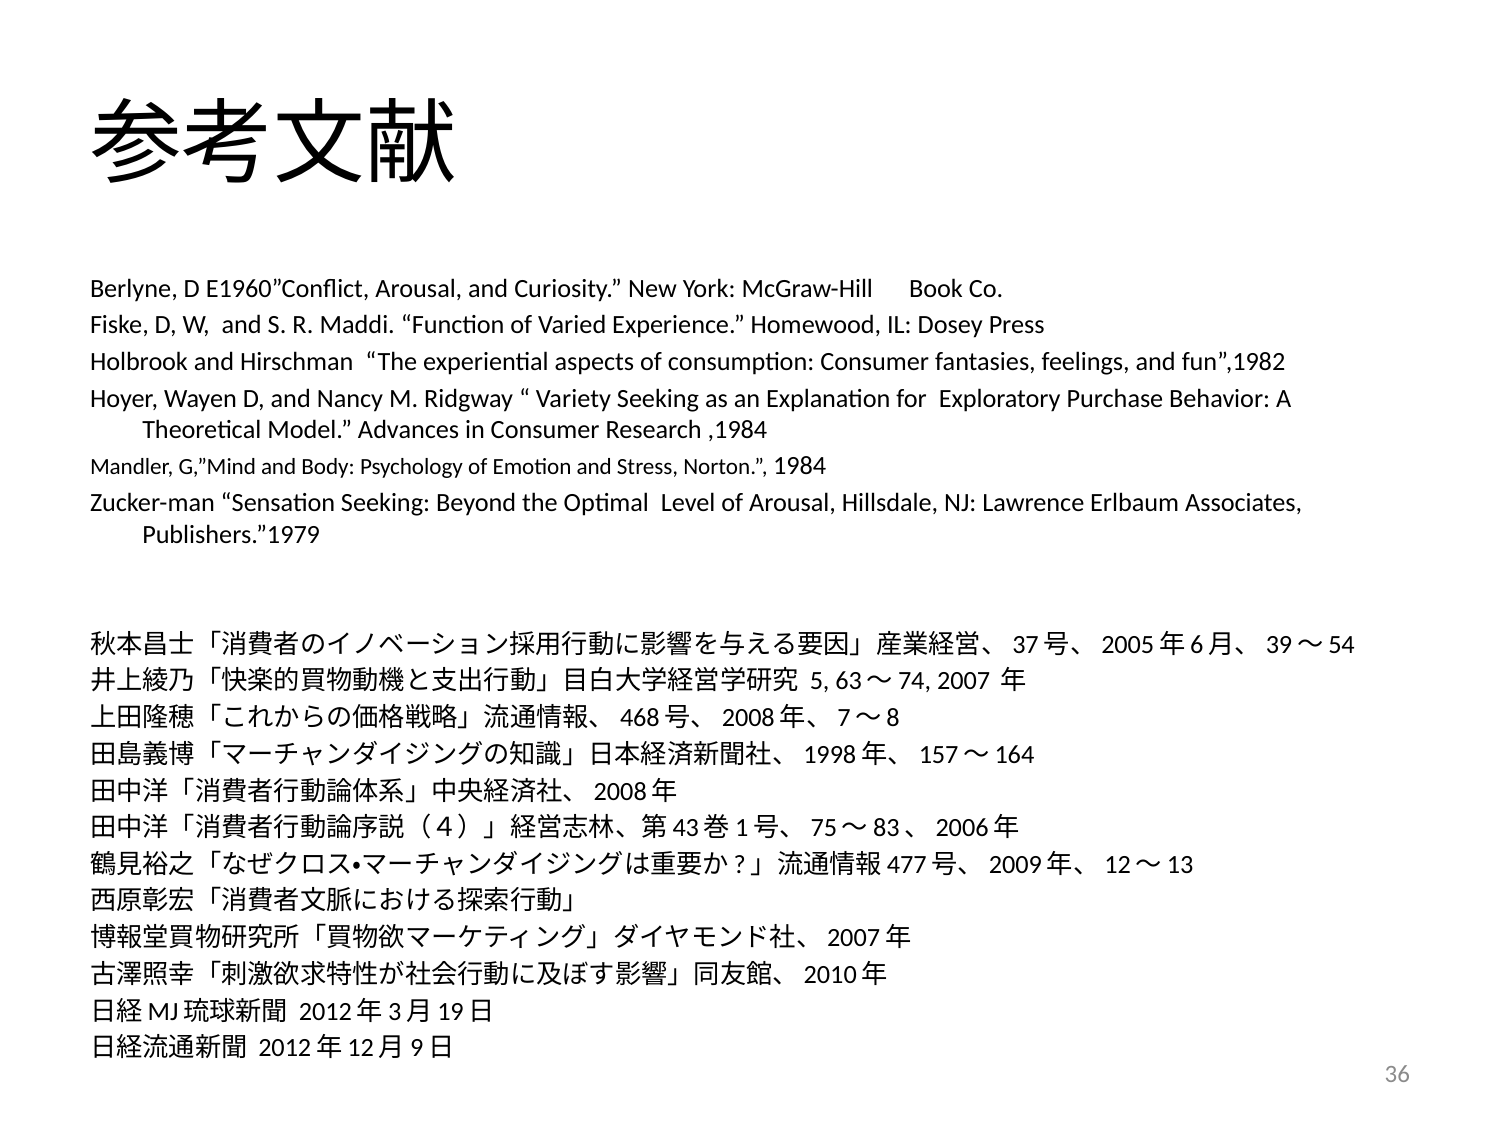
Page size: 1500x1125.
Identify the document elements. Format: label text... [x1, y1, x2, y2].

slide_number 36 [1074, 1042, 1425, 1103]
list Berlyne, D E1960”Conflict, Arousal, and Curiosity.” New York: McGraw-Hill Book Co. Fiske, D, W, and S. R. Maddi. “Function of Varied Experience.” Homewood, IL: Dosey Press Holbrook and Hirschman “The experiential aspects of consumption: Consumer fantasies, feelings, and fun”,1982 Hoyer, Wayen D, and Nancy M. Ridgway “ Variety Seeking as an Explanation for Exploratory Purchase Behavior: A Theoretical Model.” Advances in Consumer Research ,1984 Mandler, G,”Mind and Body: Psychology of Emotion and Stress, Norton.”, 1984 Zucker-man “Sensation Seeking: Beyond the Optimal Level of Arousal, Hillsdale, NJ: Lawrence Erlbaum Associates, Publishers.”1979 秋本昌士「消費者のイノベーション採用行動に影響を与える要因」産業経営、37号、2005年6月、39～54 井上綾乃「快楽的買物動機と支出行動」目白大学経営学研究 5, 63〜74, 2007 年 上田隆穂「これからの価格戦略」流通情報、468号、2008年、7～8 田島義博「マーチャンダイジングの知識」日本経済新聞社、1998年、157～164 田中洋「消費者行動論体系」中央経済社、2008年 田中洋「消費者行動論序説（４）」経営志林、第43巻1号、75〜83、2006年 鶴見裕之「なぜクロス・マーチャンダイジングは重要か?」流通情報477号、2009年、12～13 西原彰宏「消費者文脈における探索行動」 博報堂買物研究所「買物欲マーケティング」ダイヤモンド社、2007年 古澤照幸「刺激欲求特性が社会行動に及ぼす影響」同友館、2010年 日経MJ琉球新聞 2012年3月19日 日経流通新聞 2012年12月9日 [75, 263, 1425, 1071]
title 参考文献 [75, 45, 1425, 233]
